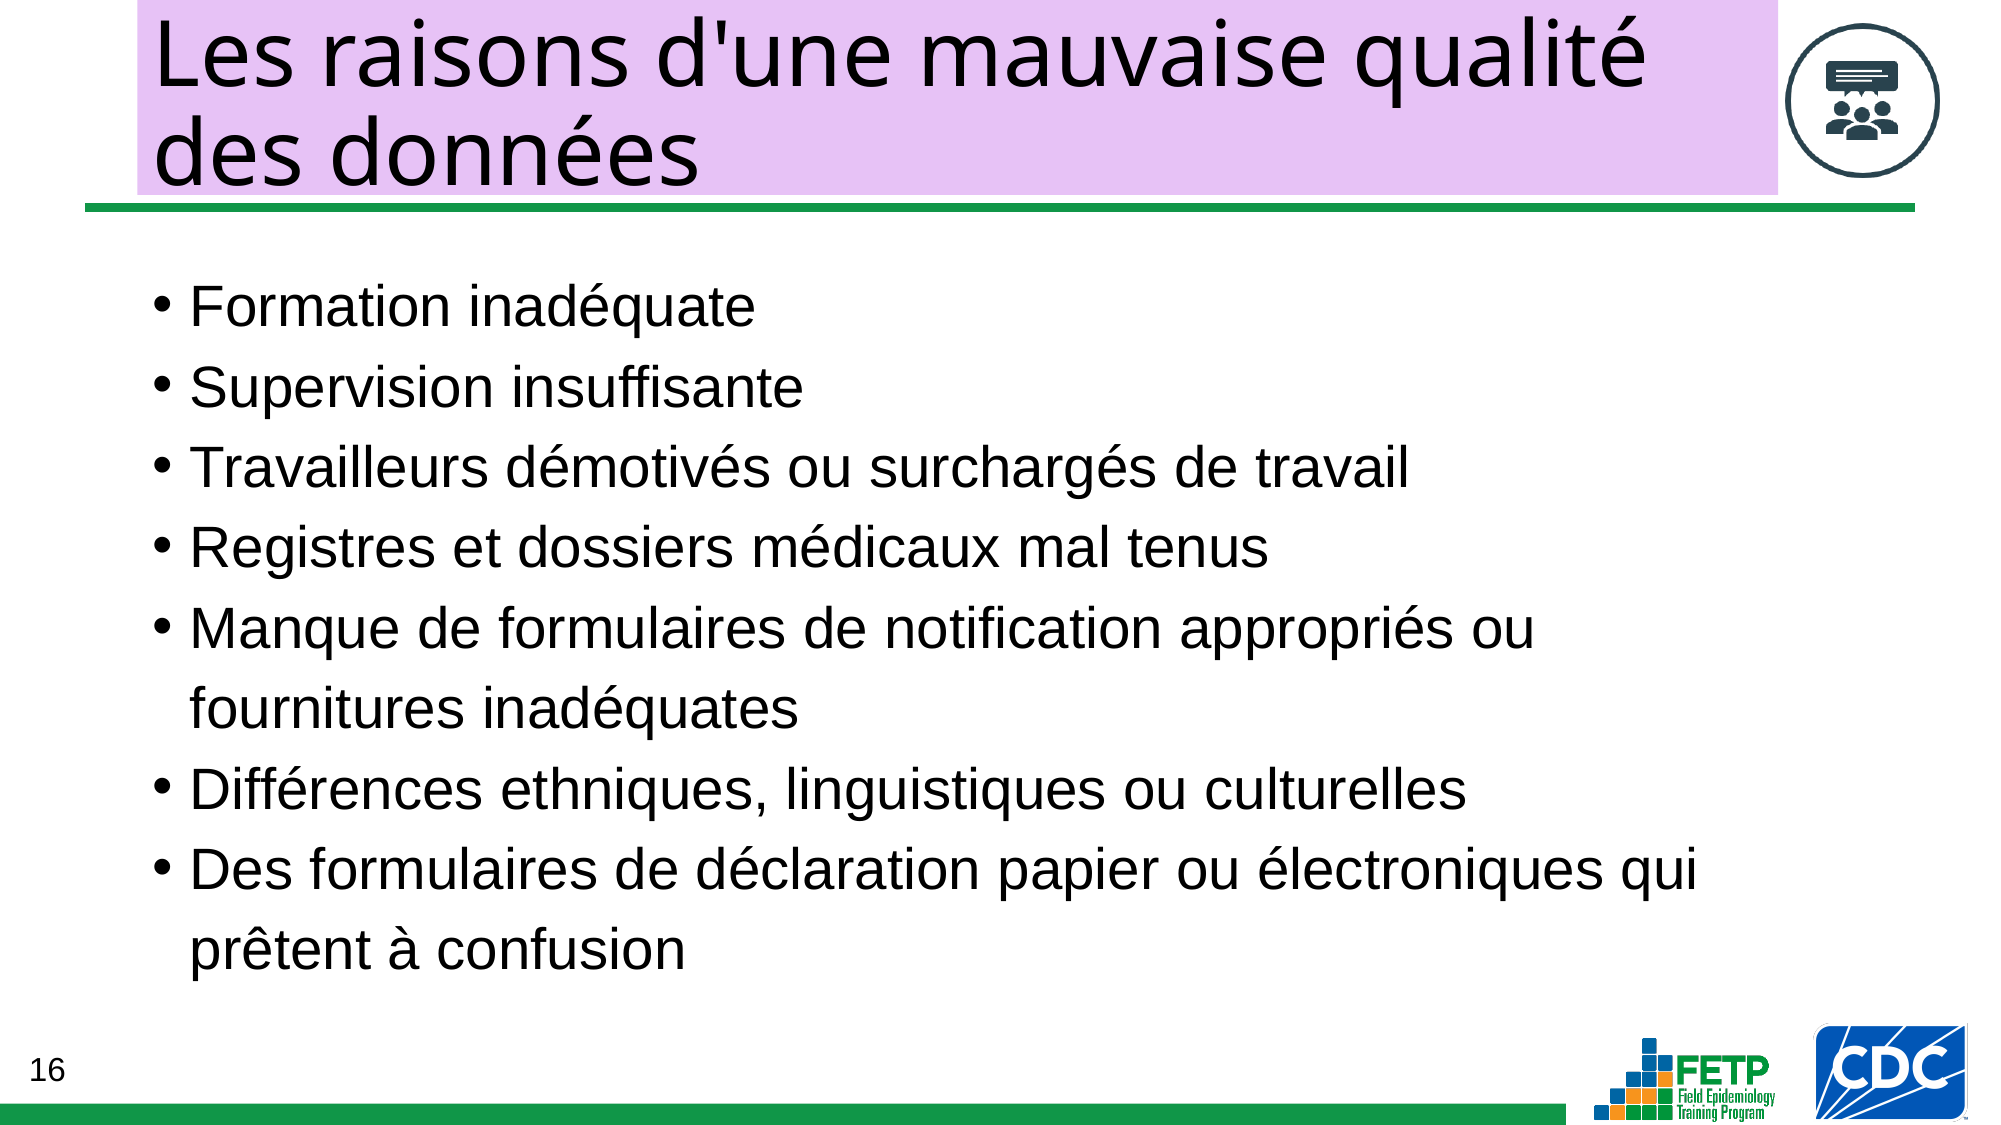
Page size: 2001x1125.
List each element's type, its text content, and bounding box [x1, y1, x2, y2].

picture [1785, 23, 1940, 178]
picture [1813, 1023, 1968, 1122]
text_box Les raisons d'une mauvaise qualité des données [137, 0, 1779, 195]
list Formation inadéquate Supervision insuffisante Travailleurs démotivés ou surchargés de travail Registres et dossiers médicaux mal tenus Manque de formulaires de notification appropriés ou fournitures inadéquates Différences ethniques, linguistiques ou culturelles Des formulaires de déclaration papier ou électroniques qui prêtent à confusion [137, 291, 1863, 1053]
picture [1594, 1053, 1775, 1122]
